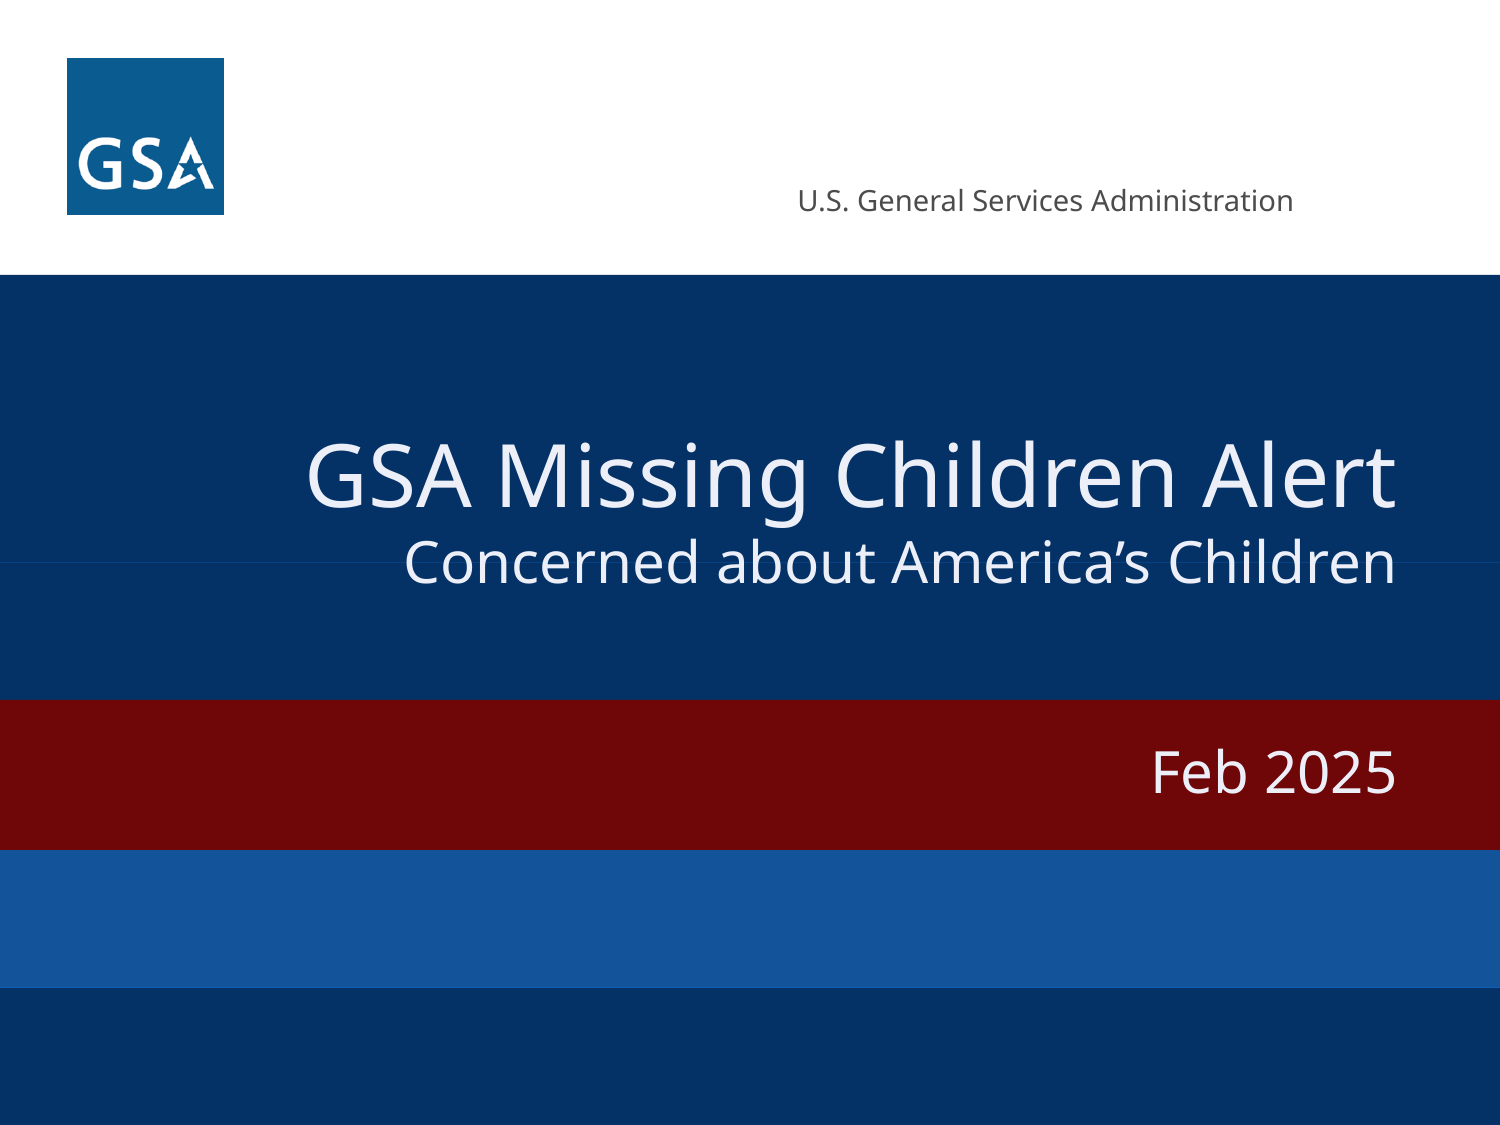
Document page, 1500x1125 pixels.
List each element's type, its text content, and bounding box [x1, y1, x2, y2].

title GSA Missing Children Alert Concerned about America’s Children Feb 2025 [50, 412, 1413, 913]
picture [67, 58, 224, 215]
